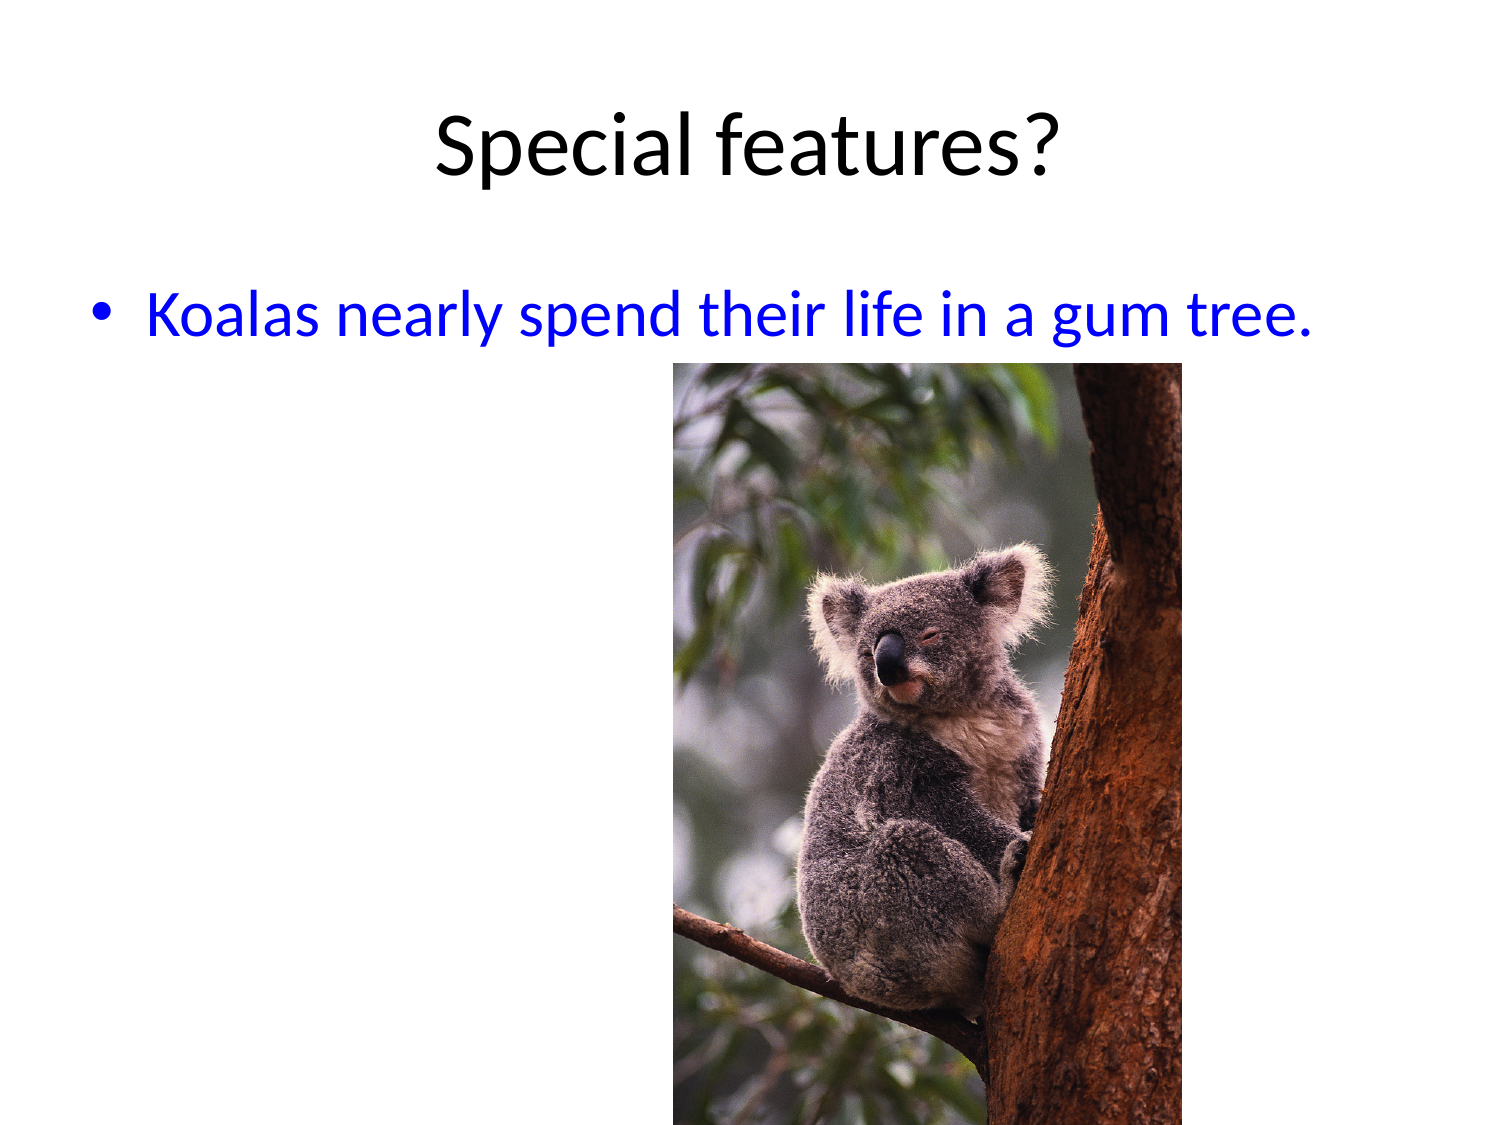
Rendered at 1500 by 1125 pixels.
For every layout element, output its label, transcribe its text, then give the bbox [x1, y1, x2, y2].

list Koalas nearly spend their life in a gum tree. [75, 262, 1425, 1005]
picture [673, 363, 1183, 1125]
title Special features? [75, 45, 1425, 233]
